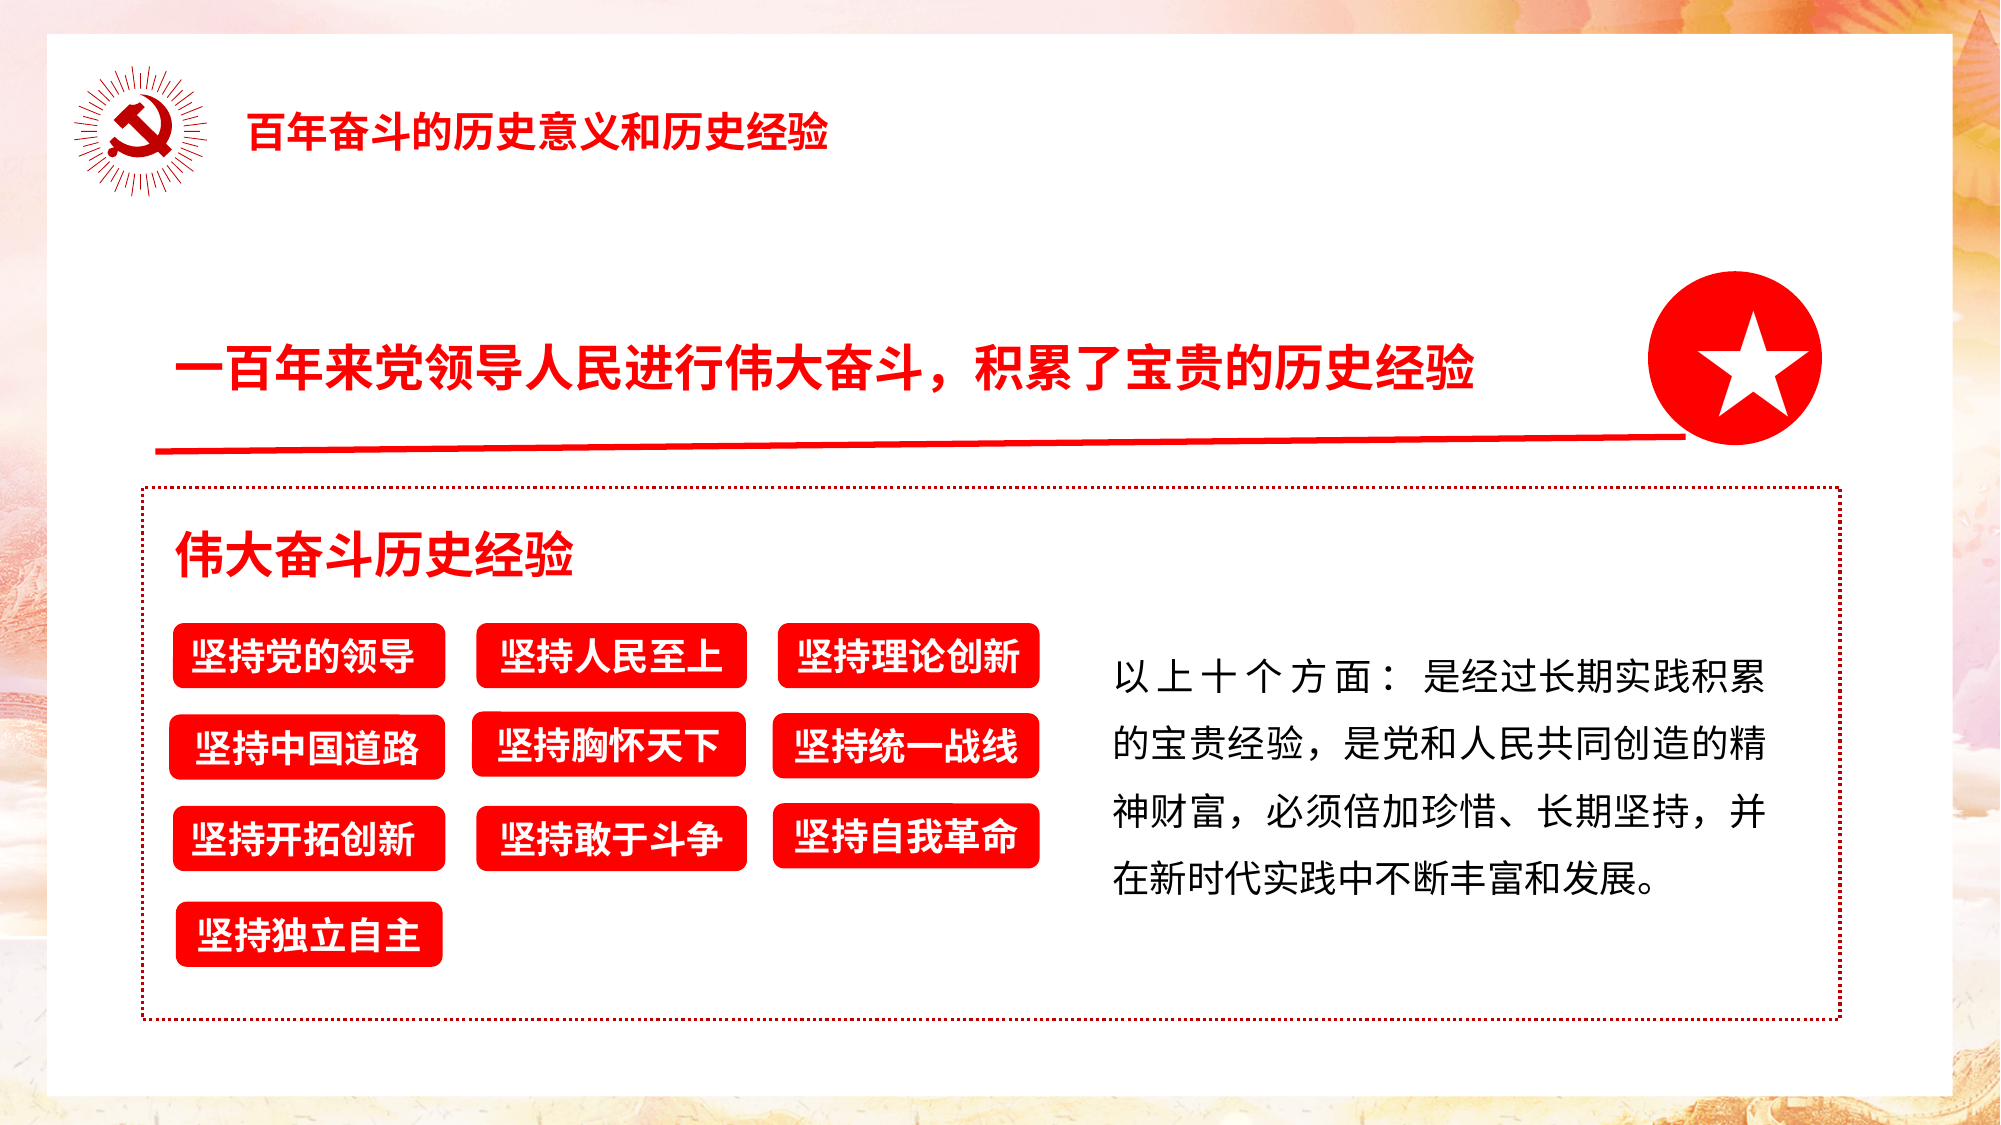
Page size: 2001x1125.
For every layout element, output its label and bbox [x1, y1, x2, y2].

text_box [0, 0, 2000, 1125]
text_box [169, 622, 1040, 967]
text_box [155, 436, 1686, 452]
text_box [74, 66, 207, 197]
text_box [159, 272, 1821, 445]
text_box [142, 487, 1841, 1020]
